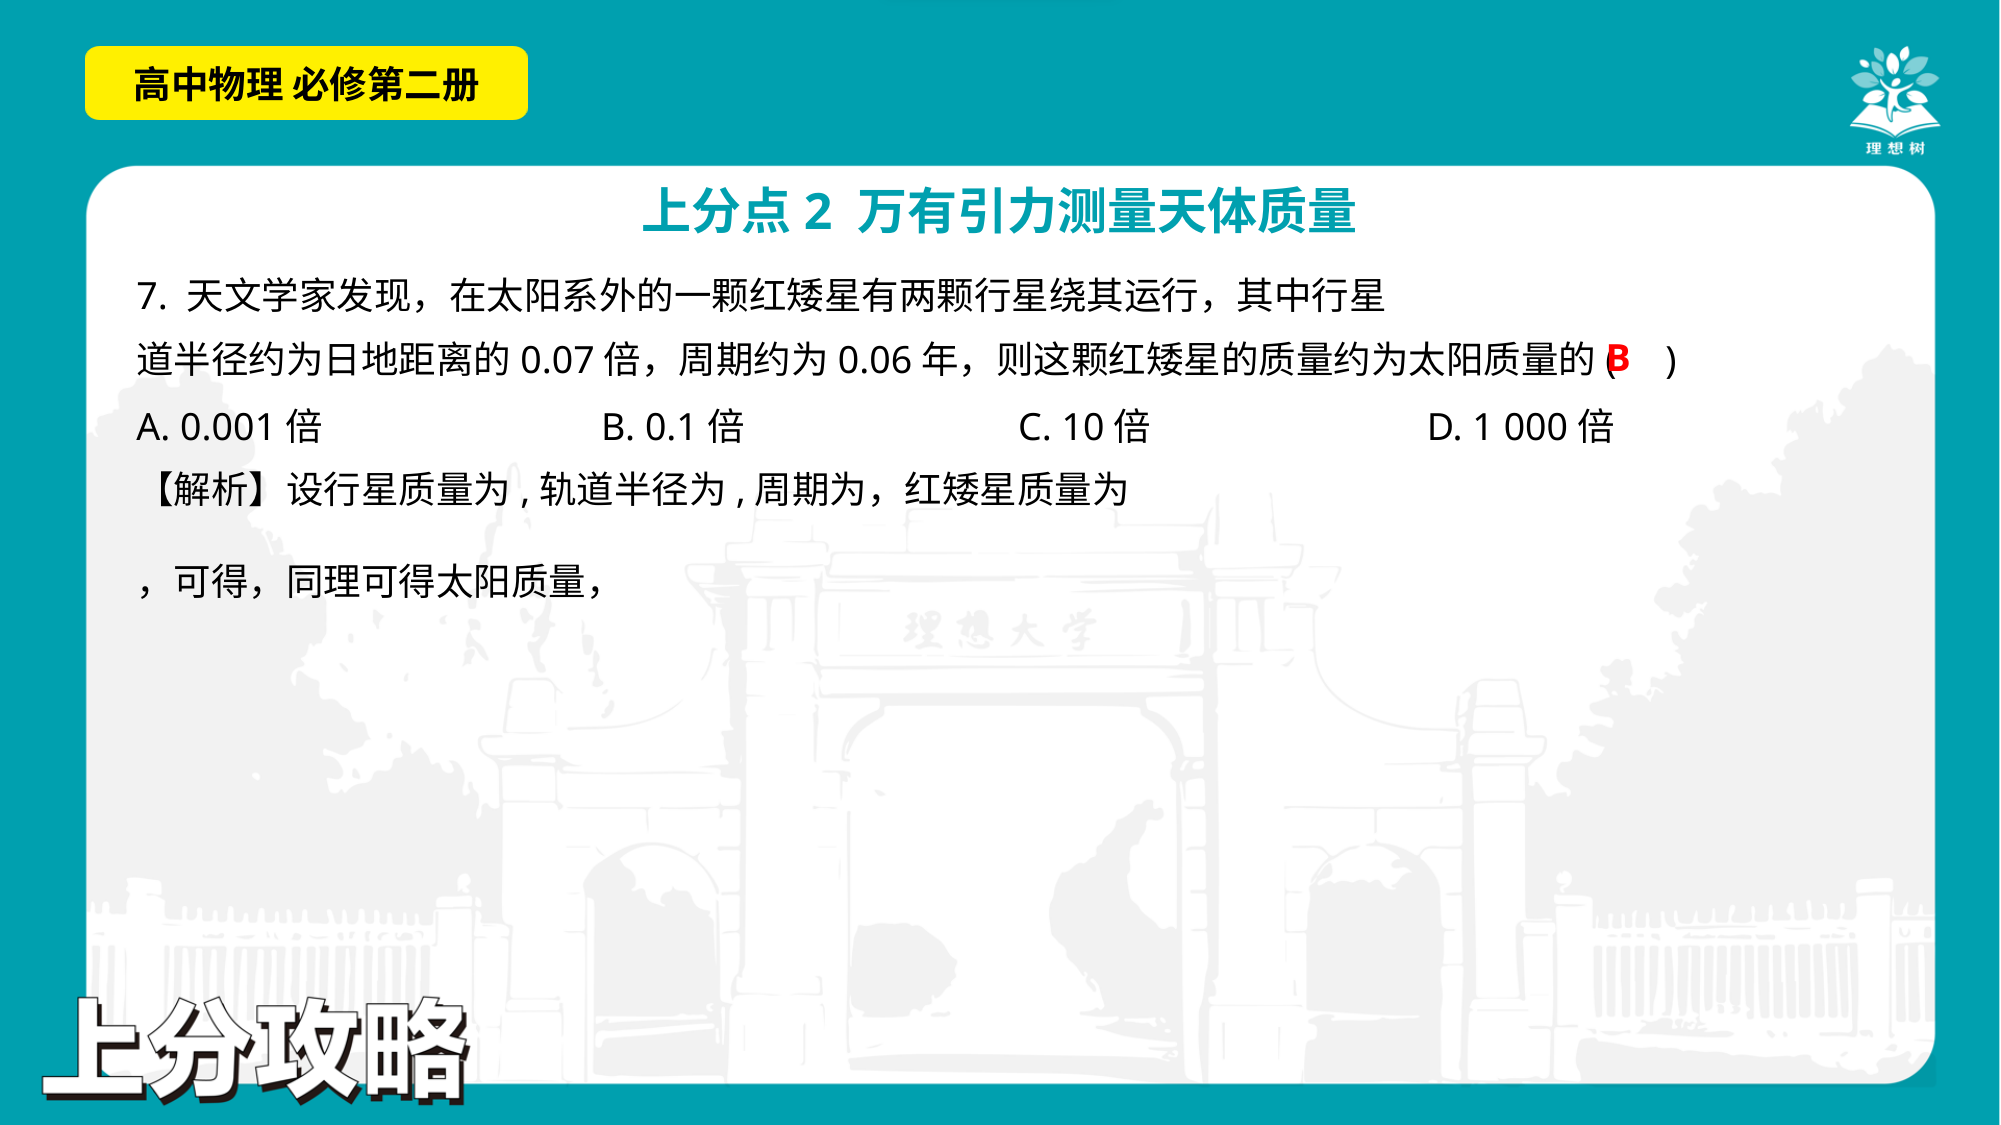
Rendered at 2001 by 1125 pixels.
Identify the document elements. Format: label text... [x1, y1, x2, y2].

text_box B [1591, 314, 1646, 373]
picture [0, 0, 2000, 1125]
text_box A. 0.001倍 B. 0.1倍 C. 10倍 D. 1 000倍 [136, 381, 1865, 441]
